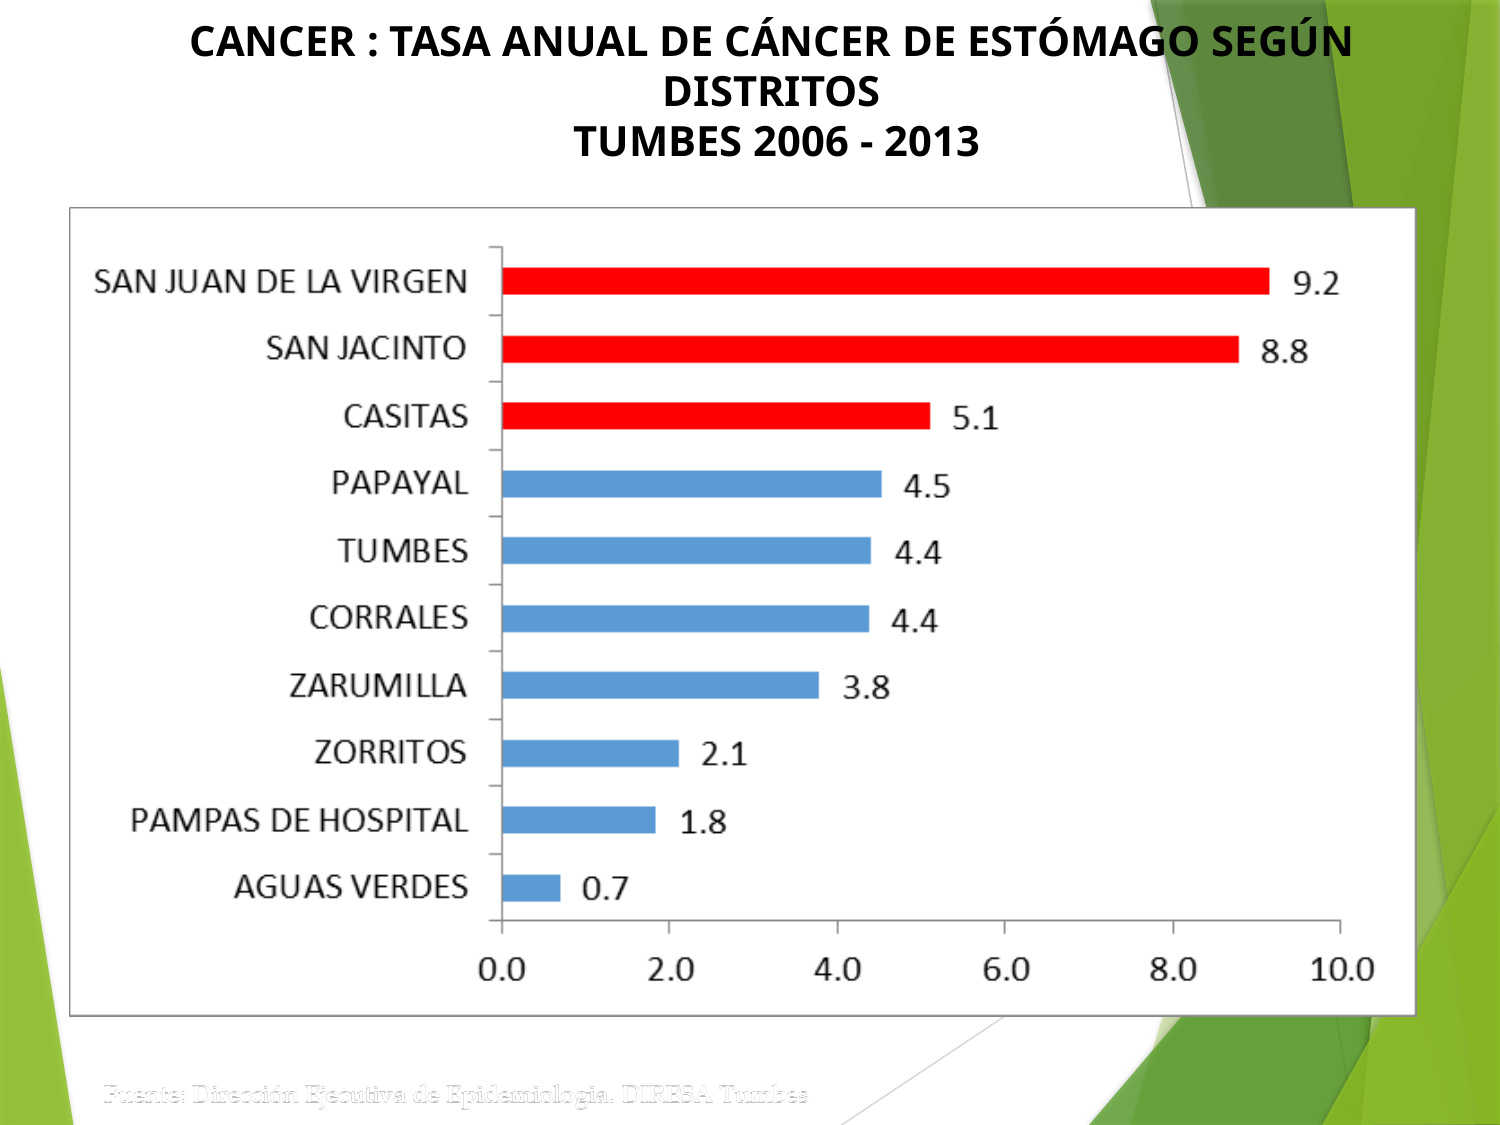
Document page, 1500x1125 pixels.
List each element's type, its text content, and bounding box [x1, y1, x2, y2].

text_box CANCER : TASA ANUAL DE CÁNCER DE ESTÓMAGO SEGÚN DISTRITOS TUMBES 2006 - 2013 [135, 19, 1408, 161]
picture [68, 207, 1417, 1018]
picture [87, 1071, 831, 1125]
